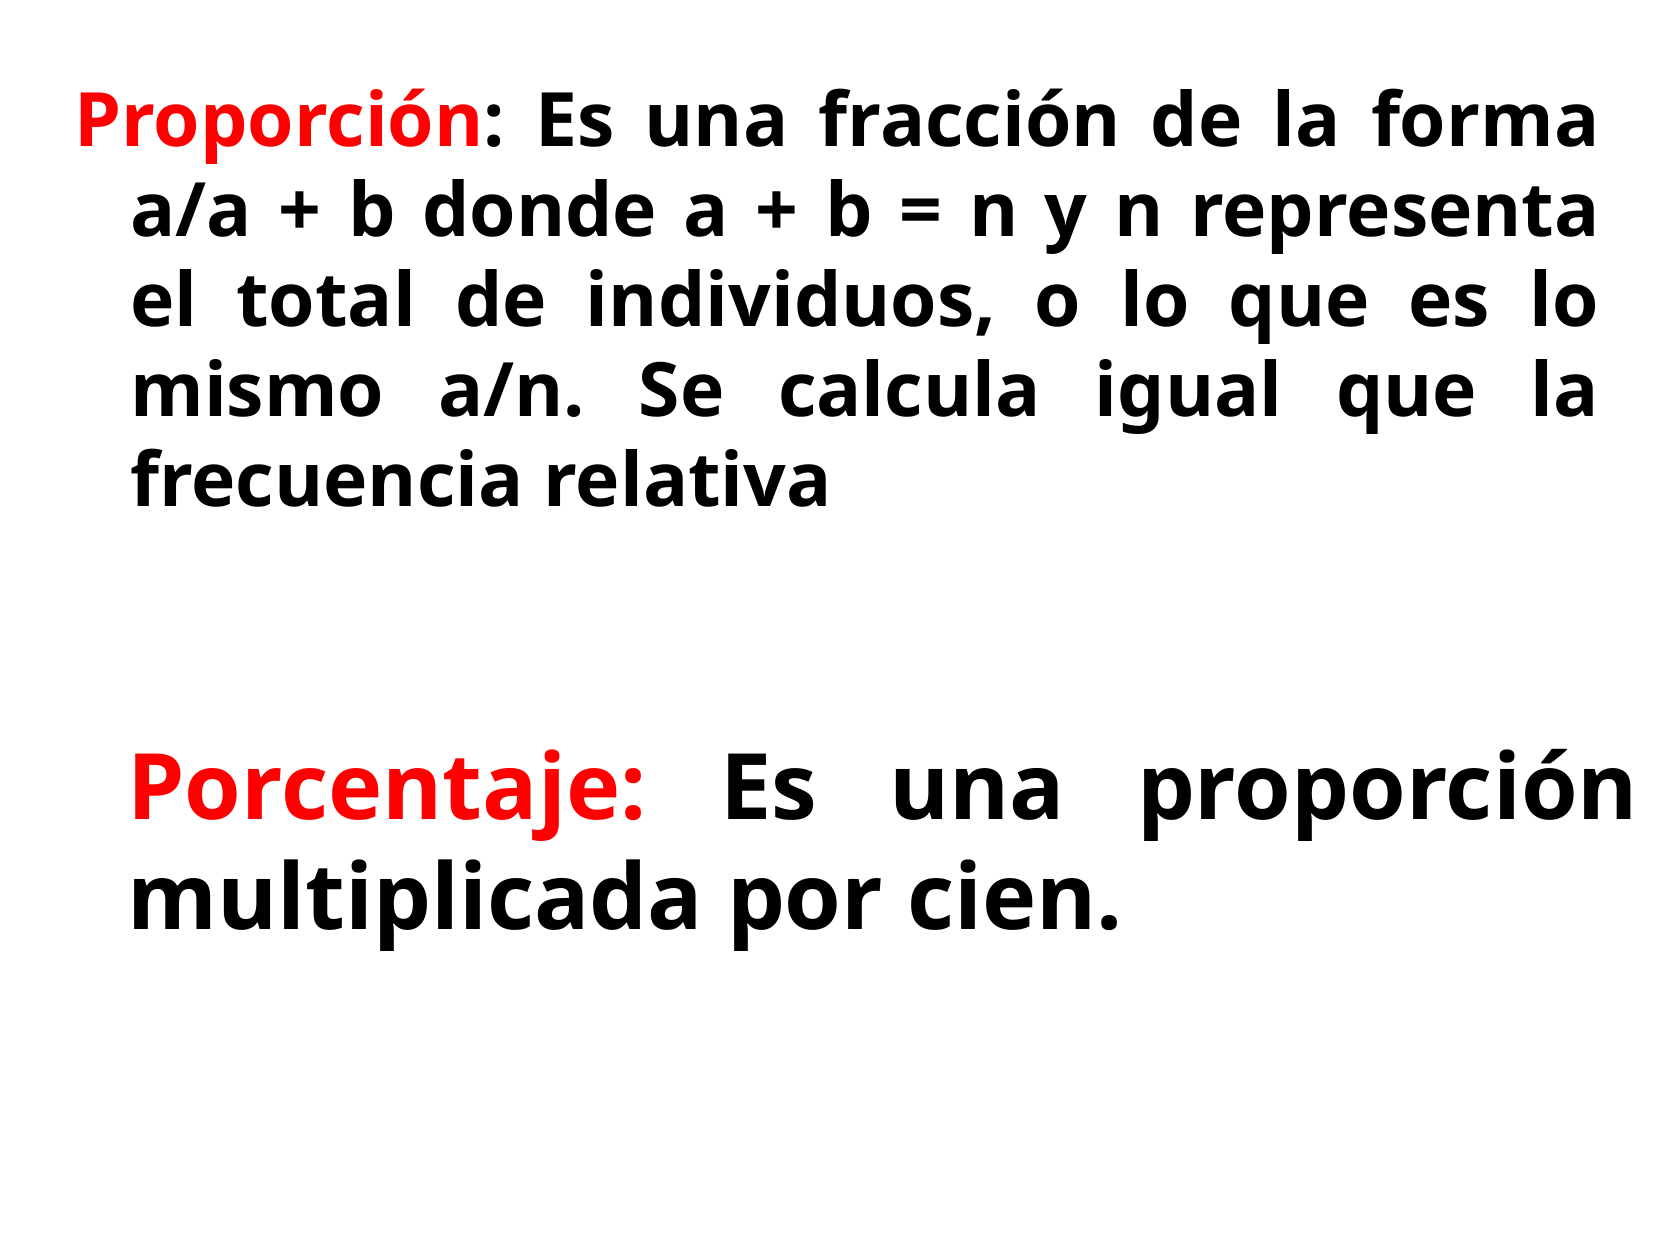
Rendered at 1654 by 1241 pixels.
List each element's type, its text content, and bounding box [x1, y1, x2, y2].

text_box Porcentaje: Es una proporción multiplicada por cien. [112, 720, 1654, 956]
text_box Proporción: Es una fracción de la forma a/a + b donde a + b = n y n representa el total de individuos, o lo que es lo mismo a/n. Se calcula igual que la frecuencia relativa [59, 19, 1616, 530]
